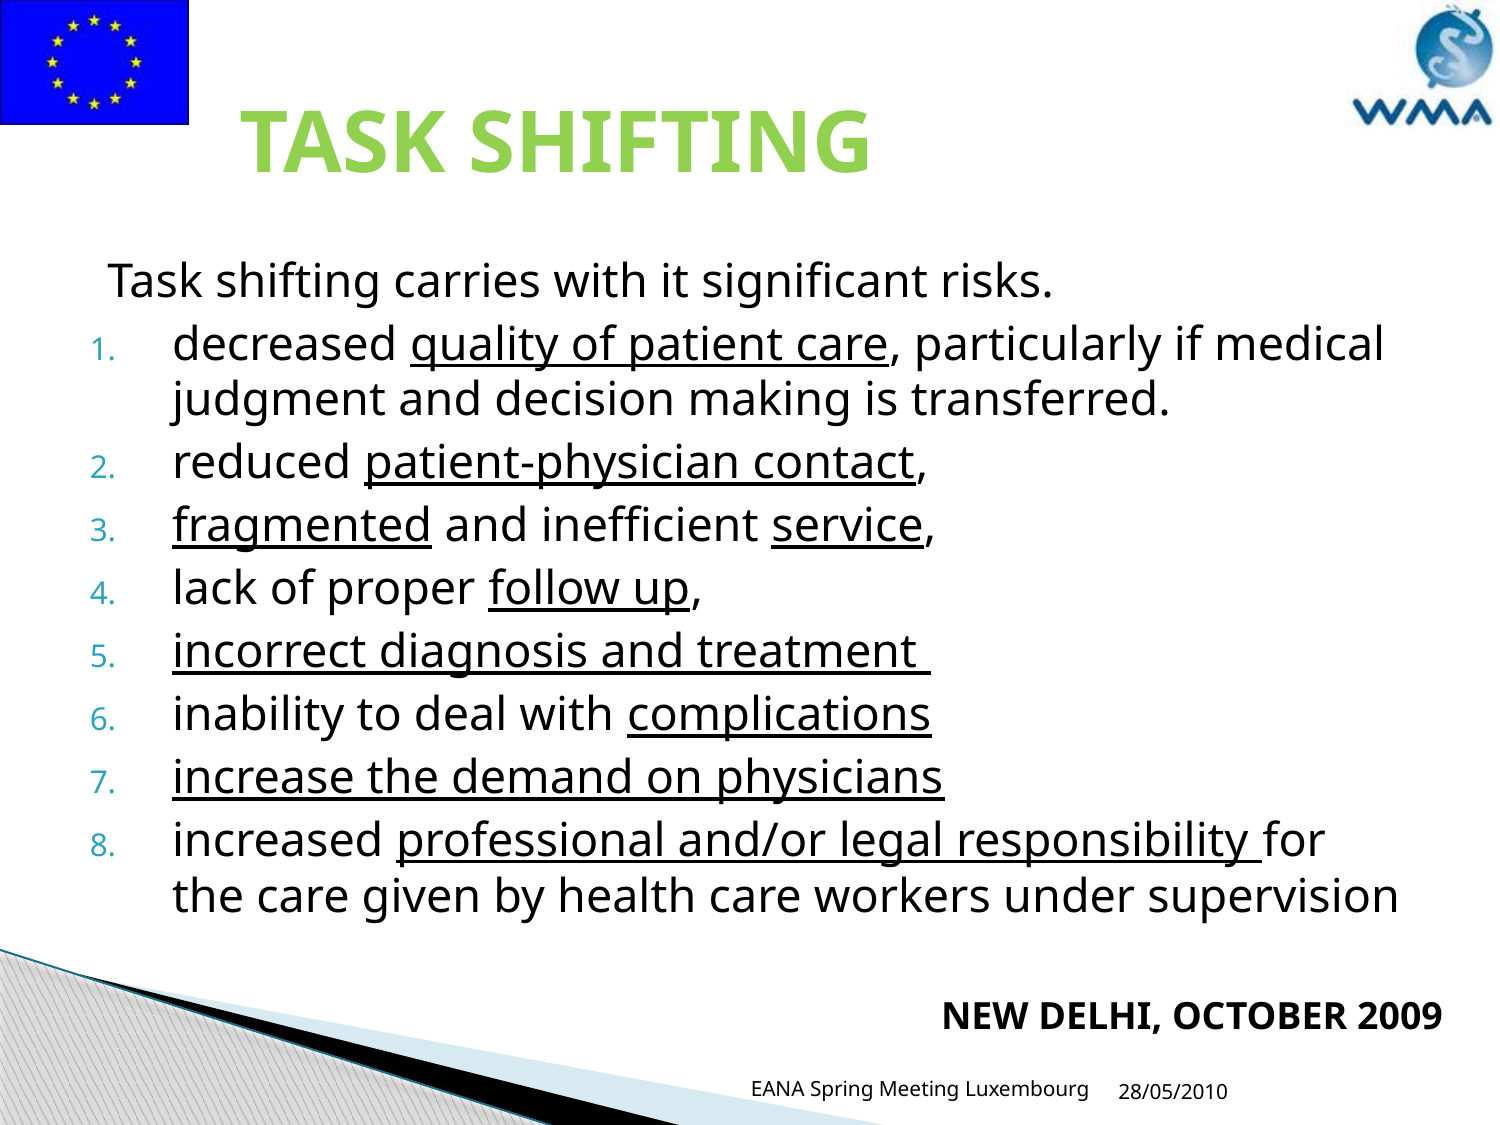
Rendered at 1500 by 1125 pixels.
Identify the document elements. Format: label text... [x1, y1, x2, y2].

picture [1346, 0, 1500, 130]
list Task shifting carries with it significant risks. decreased quality of patient care, particularly if medical judgment and decision making is transferred. reduced patient-physician contact, fragmented and inefficient service, lack of proper follow up, incorrect diagnosis and treatment inability to deal with complications increase the demand on physicians increased professional and/or legal responsibility for the care given by health care workers under supervision [75, 243, 1425, 986]
footer EANA Spring Meeting Luxembourg [718, 1051, 1105, 1112]
title TASK SHIFTING [75, 45, 1425, 233]
picture [0, 0, 190, 126]
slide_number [1105, 1051, 1419, 1112]
text_box NEW DELHI, OCTOBER 2009 [926, 984, 1459, 1045]
